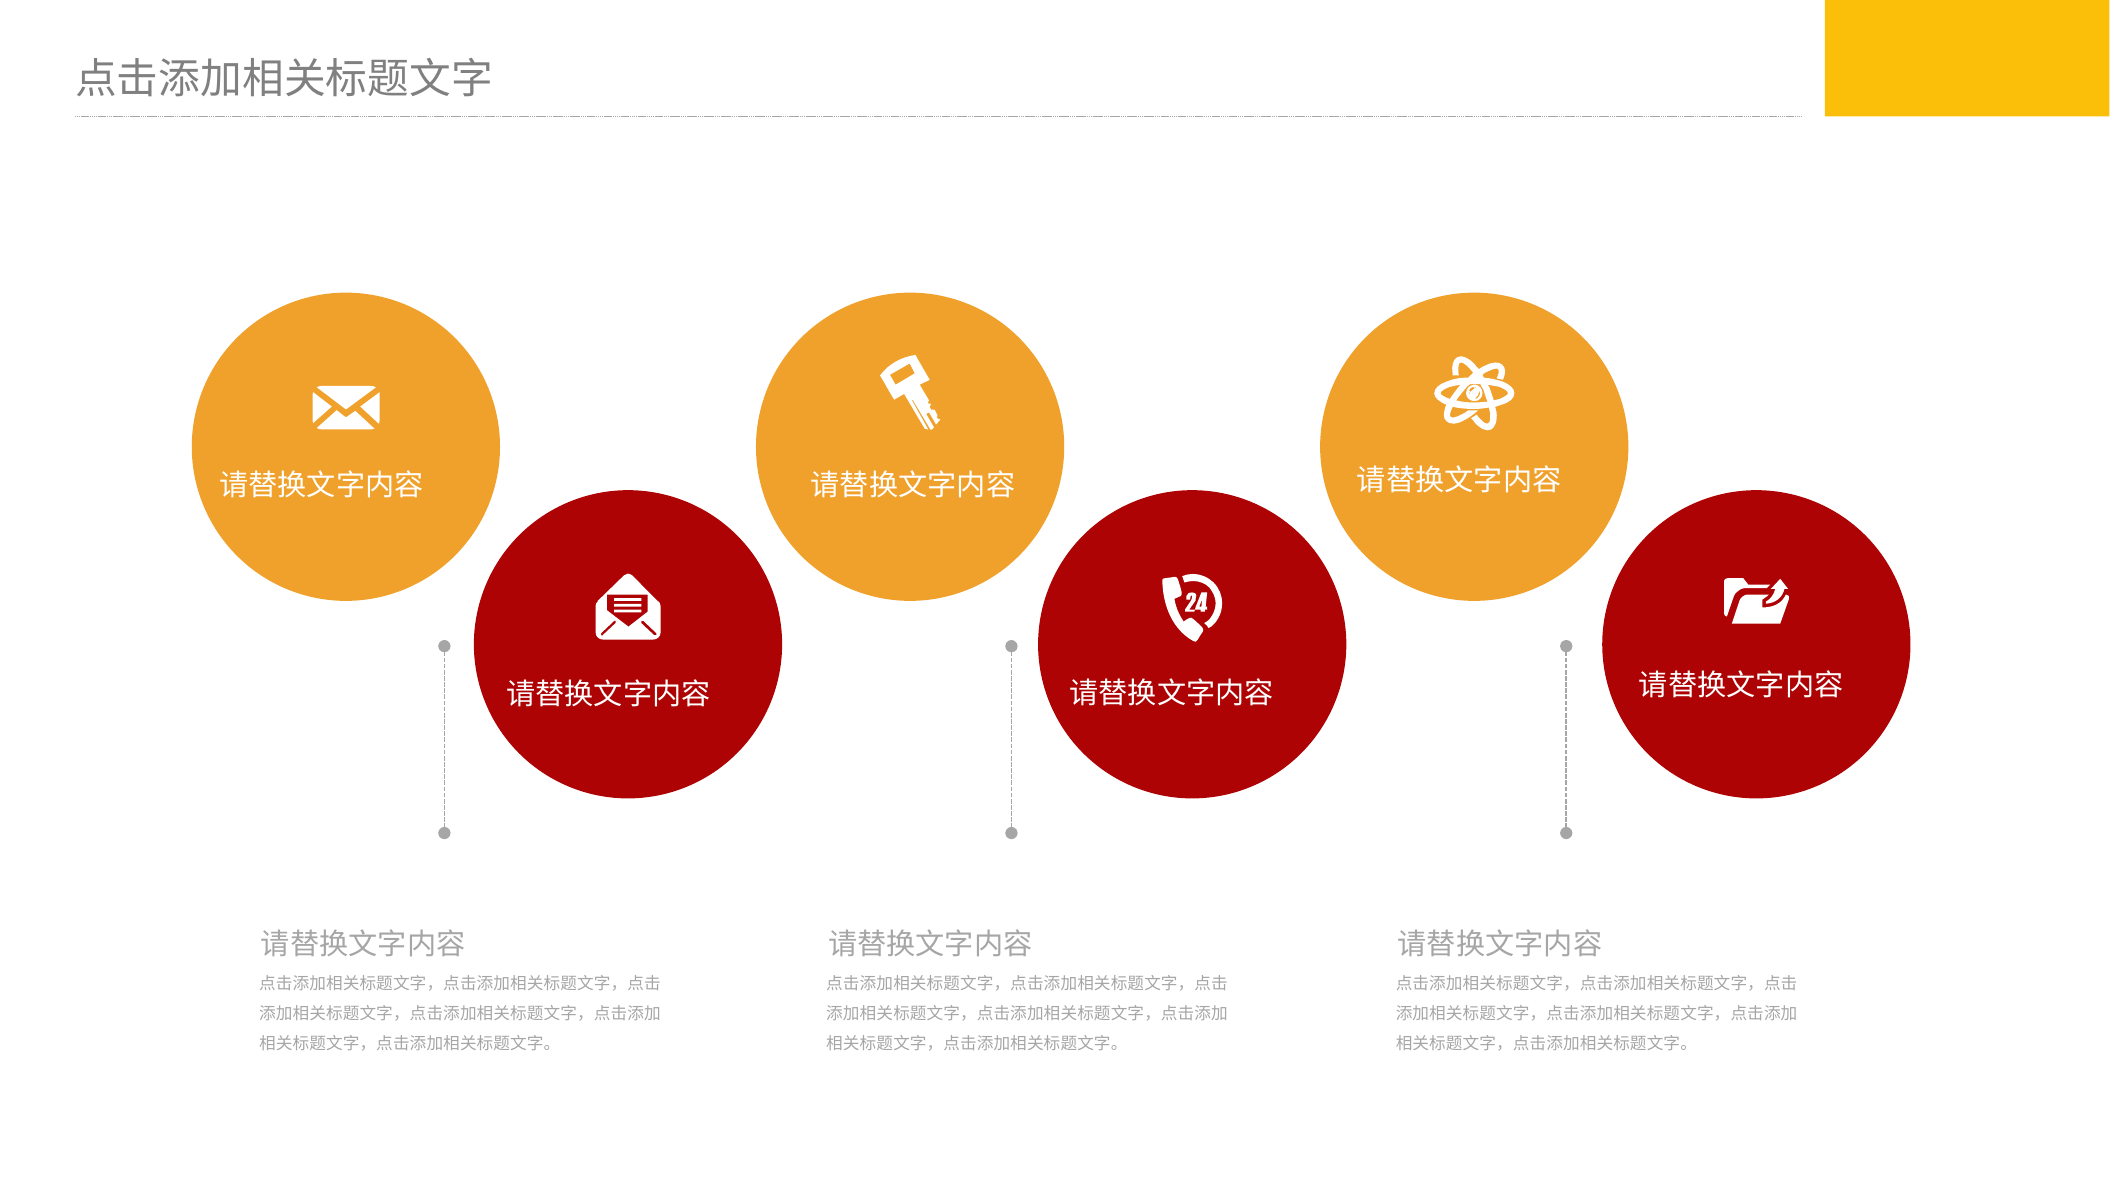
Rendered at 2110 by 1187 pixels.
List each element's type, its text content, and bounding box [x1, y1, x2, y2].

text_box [1602, 490, 1947, 799]
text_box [1038, 490, 1378, 799]
text_box 点击添加相关标题文字，点击添加相关标题文字，点击添加相关标题文字，点击添加相关标题文字，点击添加相关标题文字，点击添加相关标题文字。 [1381, 956, 1817, 1060]
text_box 点击添加相关标题文字 [59, 44, 563, 107]
text_box 请替换文字内容 [245, 910, 644, 968]
text_box 点击添加相关标题文字，点击添加相关标题文字，点击添加相关标题文字，点击添加相关标题文字，点击添加相关标题文字，点击添加相关标题文字。 [245, 956, 680, 1060]
text_box 请替换文字内容 [812, 910, 1211, 968]
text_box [751, 292, 1075, 601]
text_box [191, 292, 527, 601]
text_box 请替换文字内容 [1381, 910, 1781, 968]
text_box 点击添加相关标题文字，点击添加相关标题文字，点击添加相关标题文字，点击添加相关标题文字，点击添加相关标题文字，点击添加相关标题文字。 [812, 956, 1248, 1060]
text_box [1320, 292, 1665, 601]
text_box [473, 490, 814, 799]
